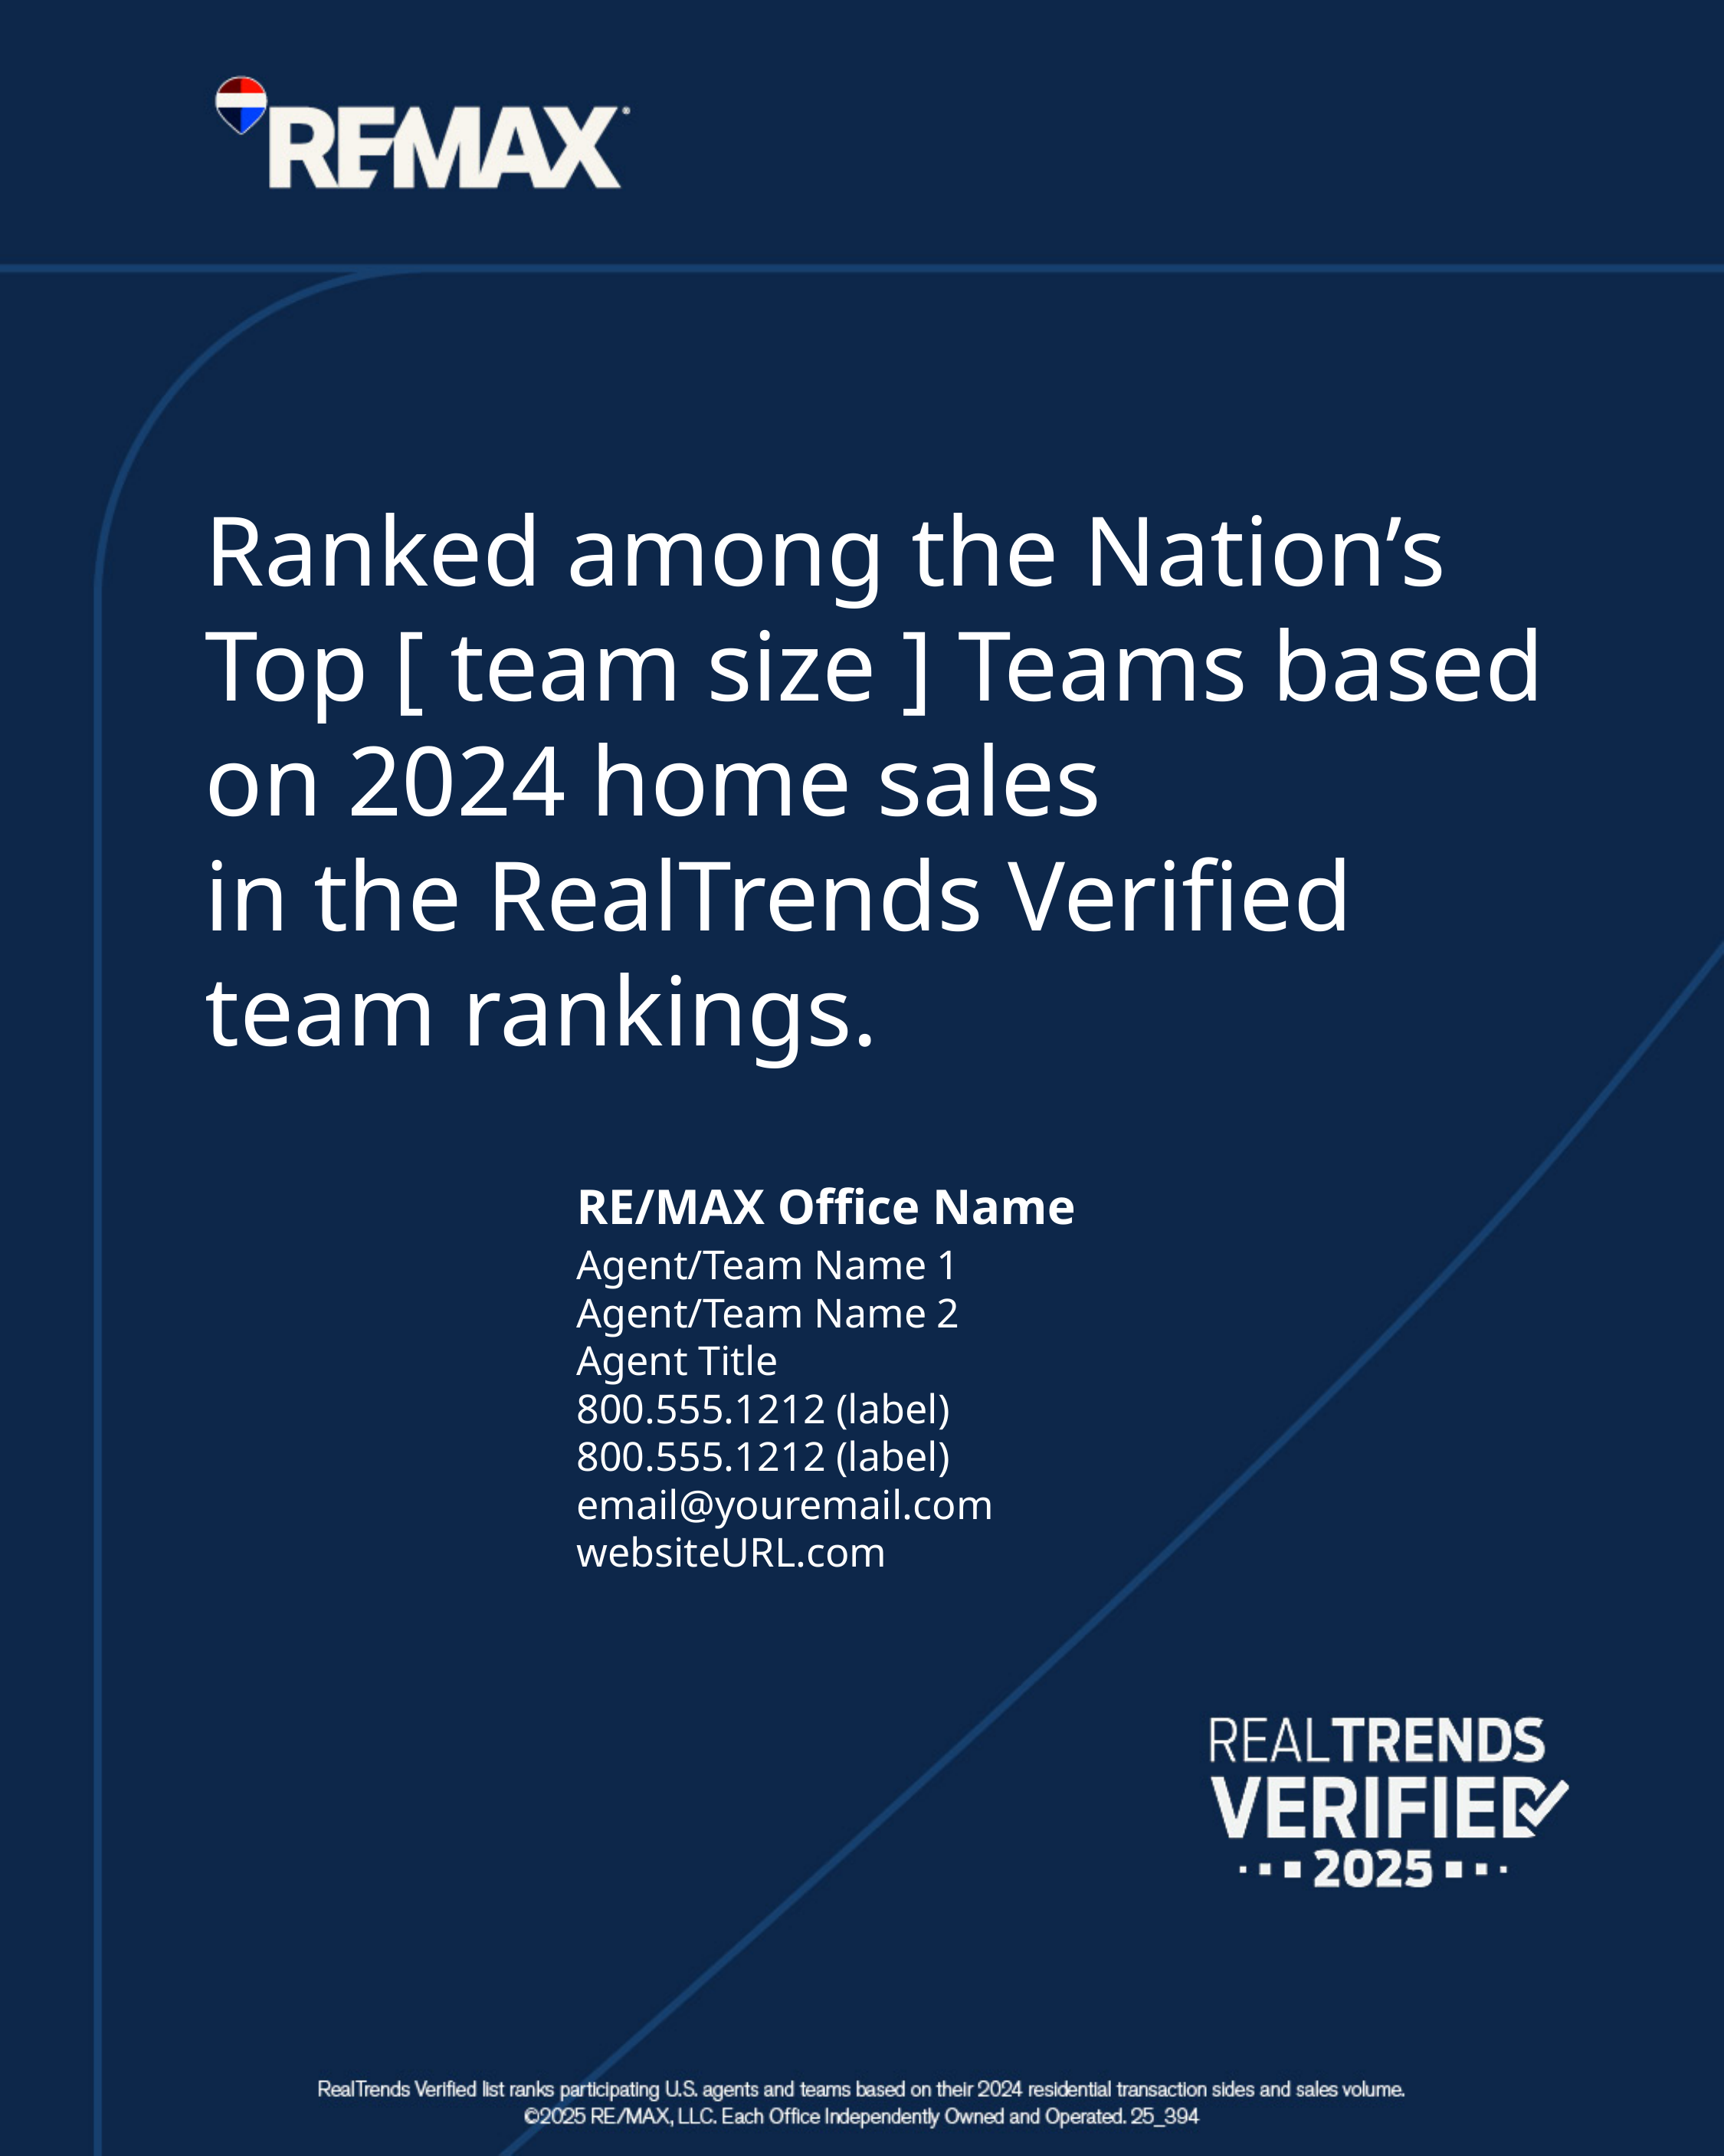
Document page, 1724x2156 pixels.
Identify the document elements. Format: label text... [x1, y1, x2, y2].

list RE/MAX Office Name [565, 1177, 1293, 1234]
list Agent/Team Name 1 Agent/Team Name 2 Agent Title 800.555.1212 (label) 800.555.1212 (label) email@youremail.com websiteURL.com [565, 1234, 1293, 1567]
picture [0, 0, 1724, 2156]
list Ranked among the Nation’s Top [ team size ] Teams based on 2024 home sales in the RealTrends Verified team rankings. [194, 484, 1595, 1078]
